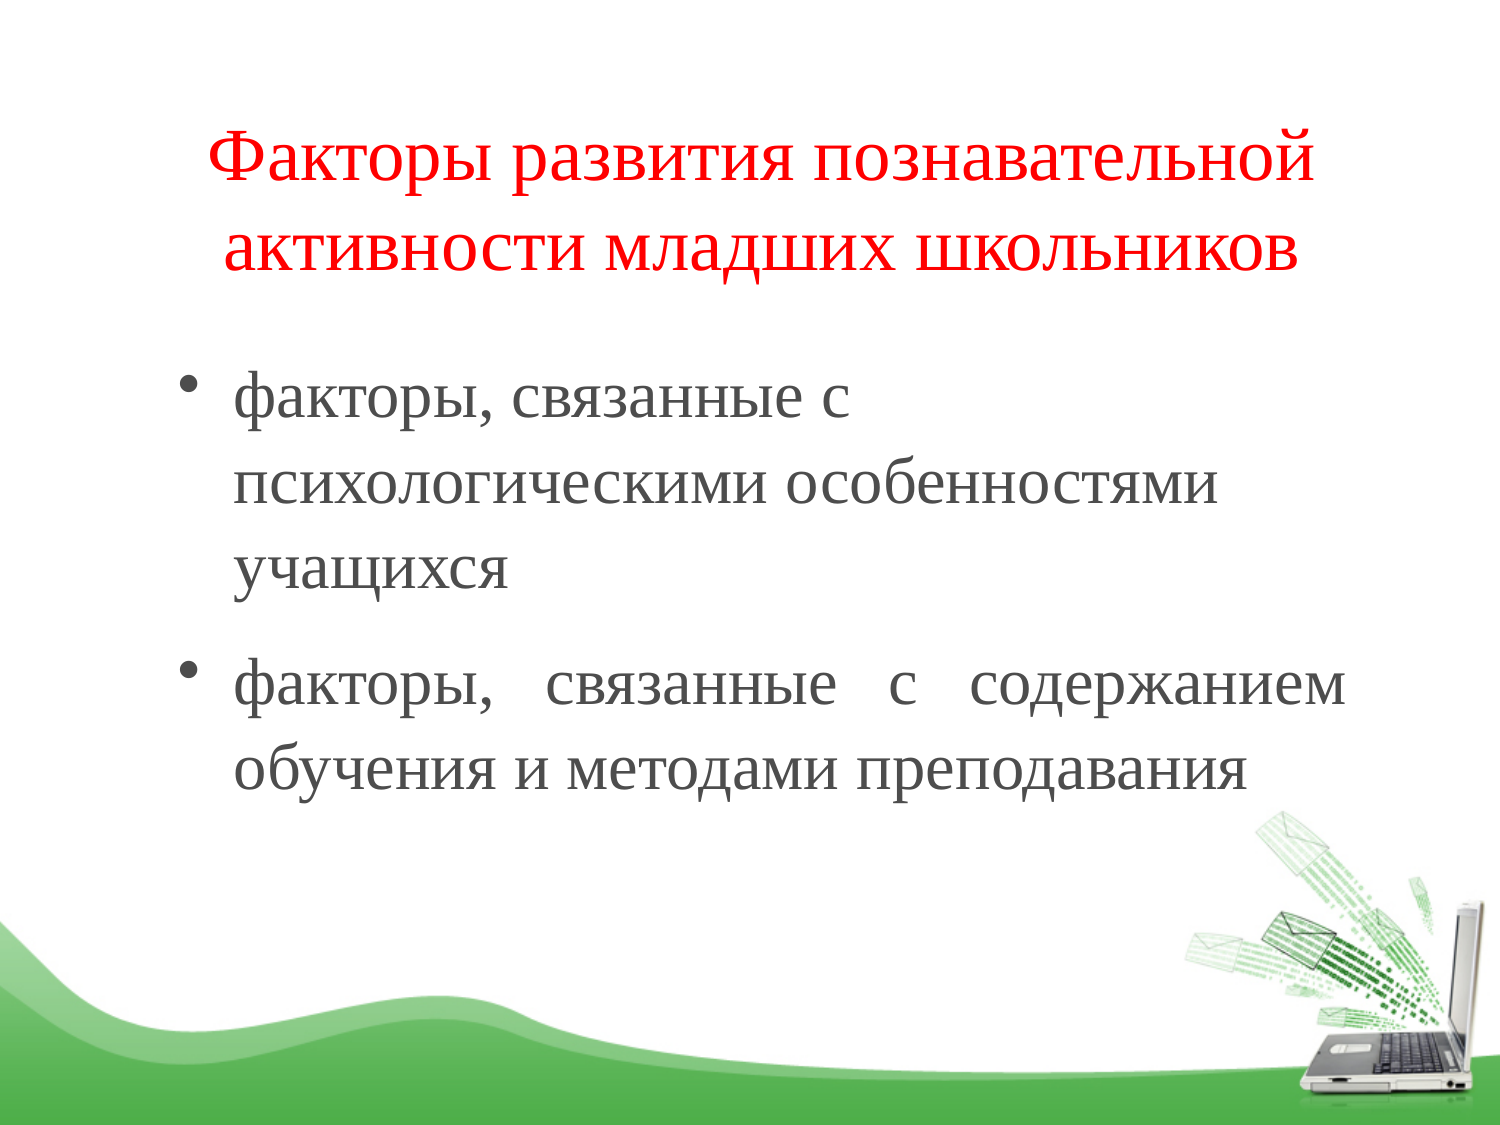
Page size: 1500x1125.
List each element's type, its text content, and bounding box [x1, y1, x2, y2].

title Факторы развития познавательной активности младших школьников [162, 99, 1363, 291]
picture [0, 0, 1500, 1125]
list факторы, связанные с психологическими особенностями учащихся факторы, связанные с содержанием обучения и методами преподавания [162, 338, 1363, 925]
